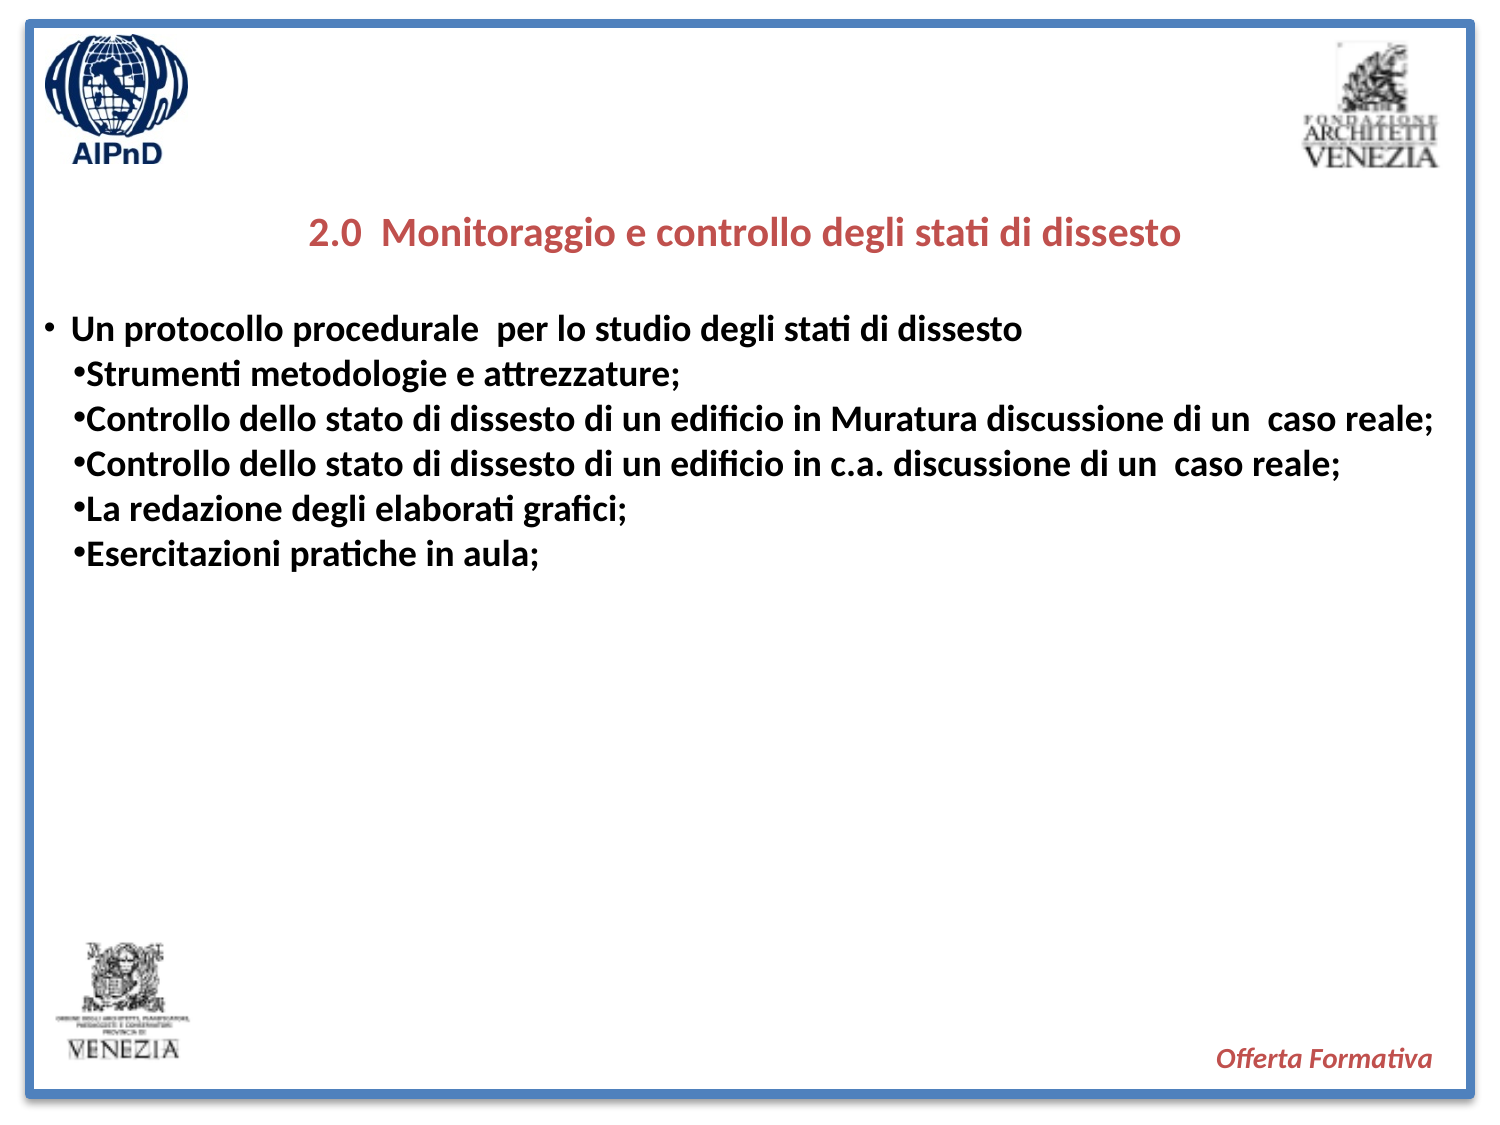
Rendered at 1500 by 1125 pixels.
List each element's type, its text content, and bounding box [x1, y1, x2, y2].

picture [40, 928, 211, 1082]
picture [45, 34, 188, 165]
text_box Offerta Formativa [785, 1031, 1459, 1082]
text_box [27, 21, 1473, 1096]
text_box 2.0 Monitoraggio e controllo degli stati di dissesto Un protocollo procedurale per lo studio degli stati di dissesto Strumenti metodologie e attrezzature; Controllo dello stato di dissesto di un edificio in Muratura discussione di un caso reale; Controllo dello stato di dissesto di un edificio in c.a. discussione di un caso reale; La redazione degli elaborati grafici; Esercitazioni pratiche in aula; [29, 46, 1471, 582]
picture [1291, 32, 1457, 184]
